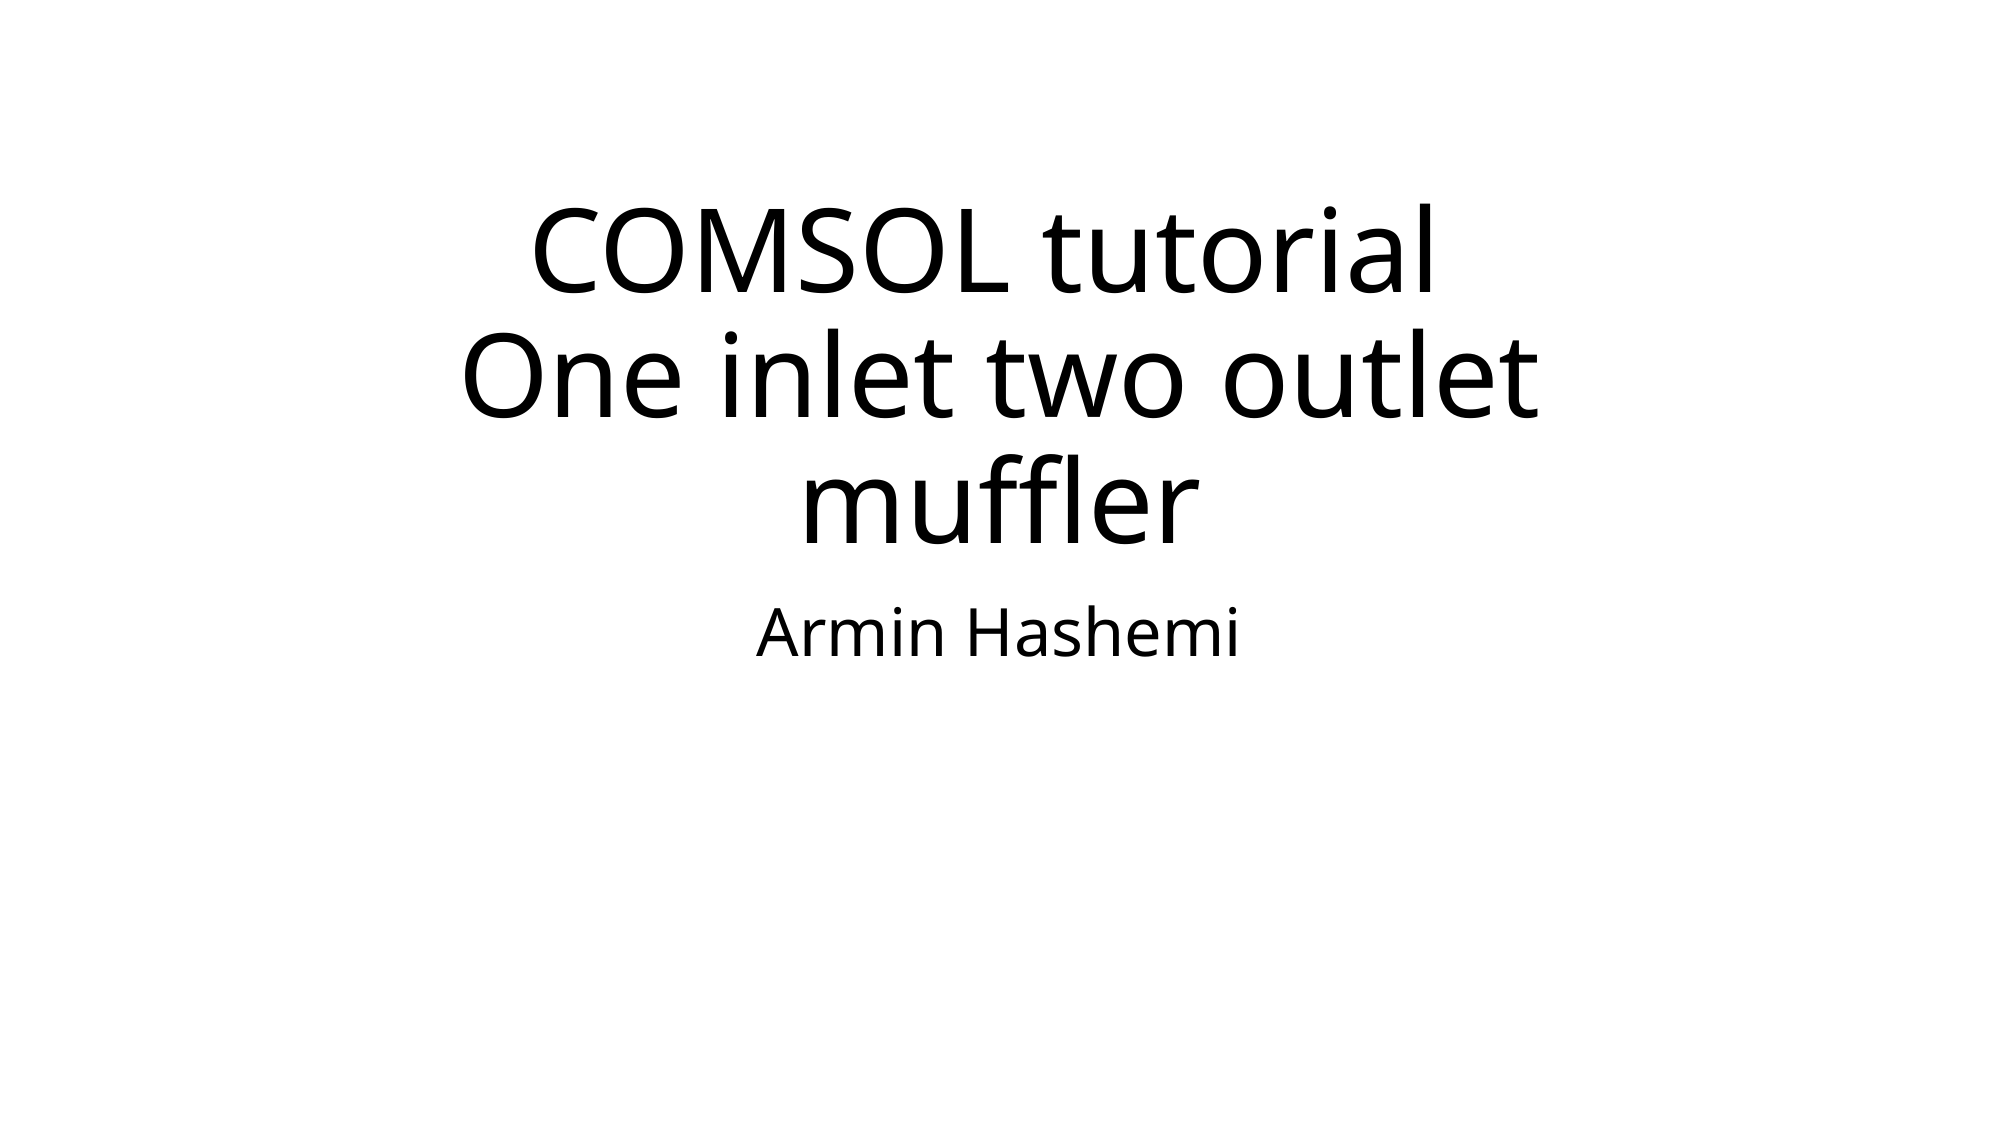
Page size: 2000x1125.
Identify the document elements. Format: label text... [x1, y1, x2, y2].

title COMSOL tutorial One inlet two outlet muffler [249, 184, 1750, 576]
subtitle Armin Hashemi [249, 590, 1750, 863]
